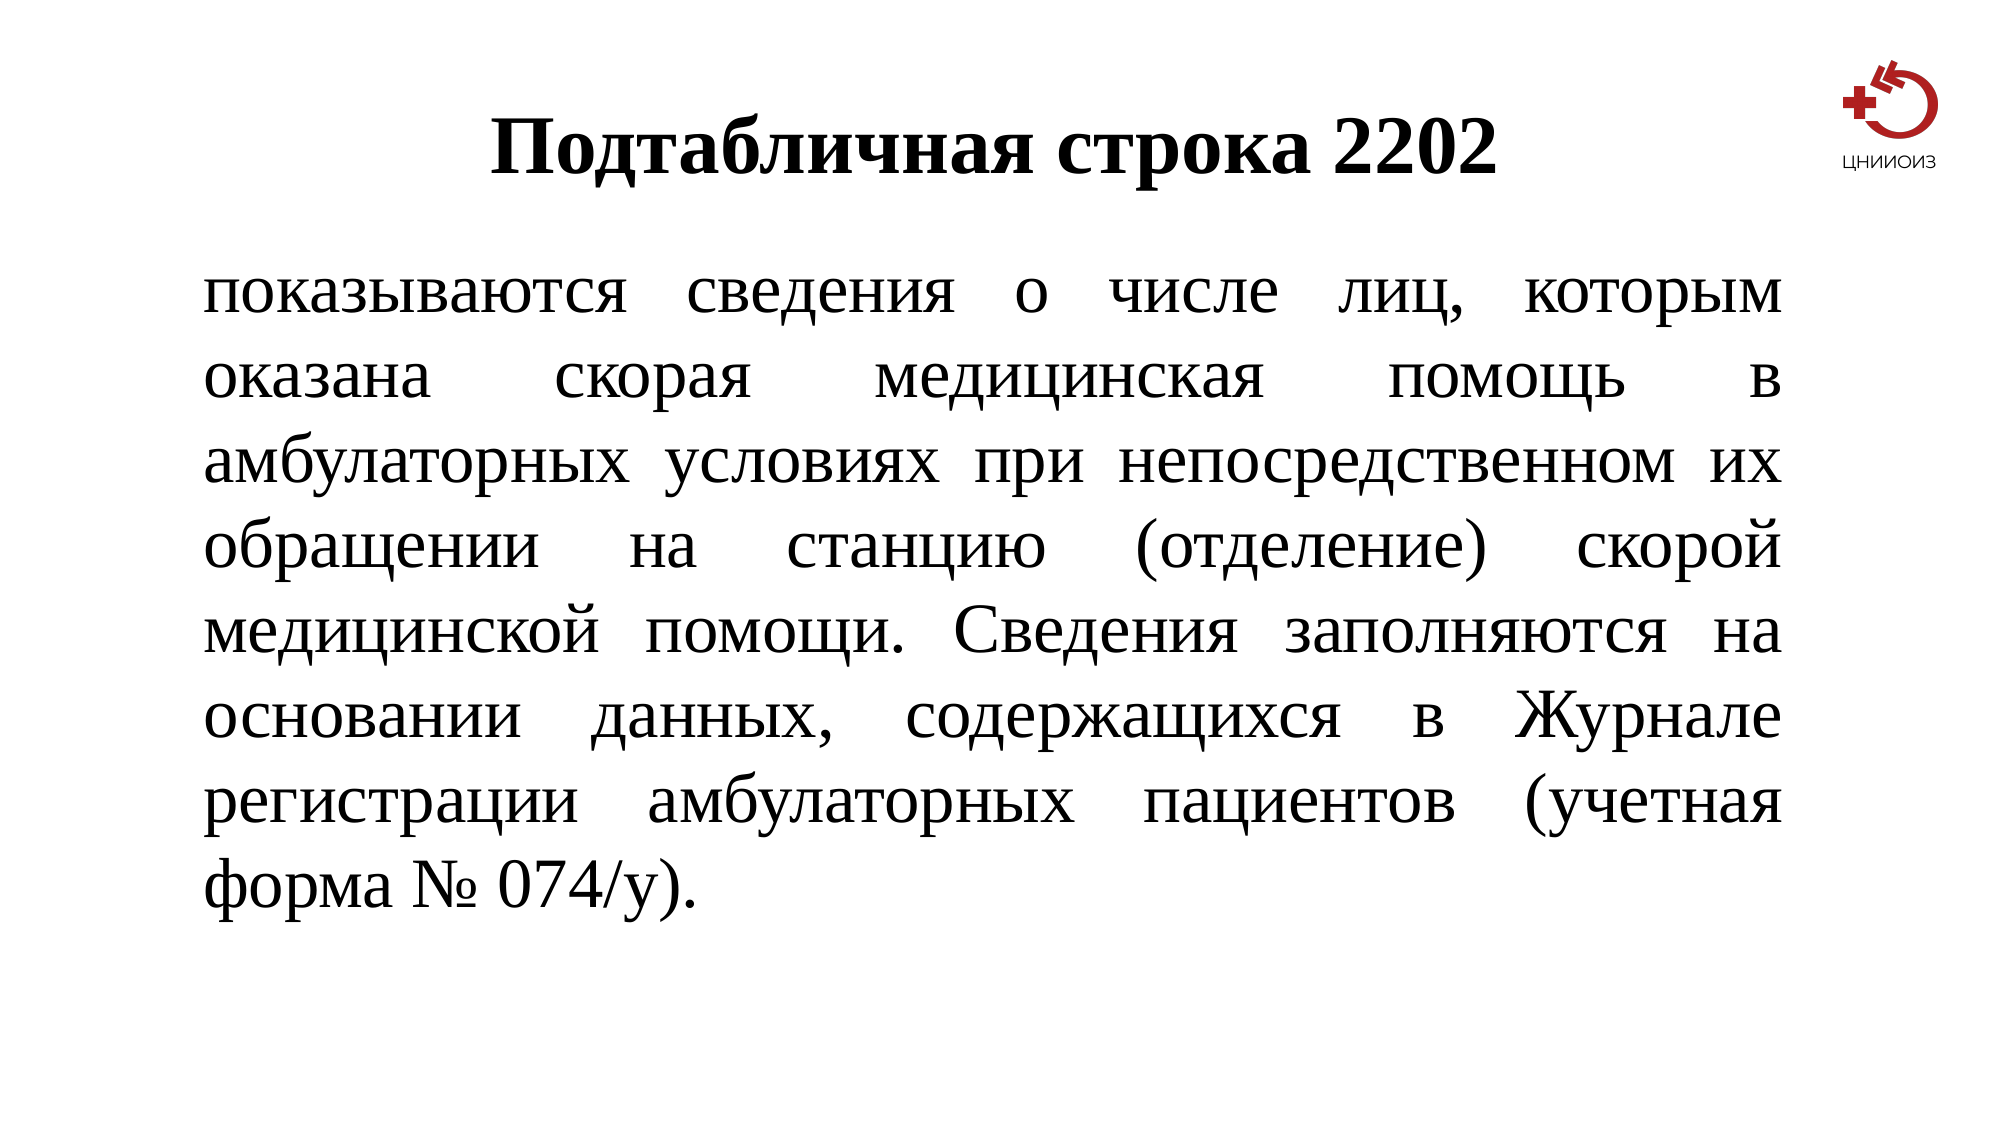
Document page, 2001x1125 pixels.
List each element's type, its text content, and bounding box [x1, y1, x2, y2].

title Подтабличная строка 2202 [320, 46, 1671, 234]
picture [1843, 60, 1938, 171]
list показываются сведения о числе лиц, которым оказана скорая медицинская помощь в амбулаторных условиях при непосредственном их обращении на станцию (отделение) скорой медицинской помощи. Сведения заполняются на основании данных, содержащихся в Журнале регистрации амбулаторных пациентов (учетная форма № 074/у). [188, 234, 1800, 1032]
